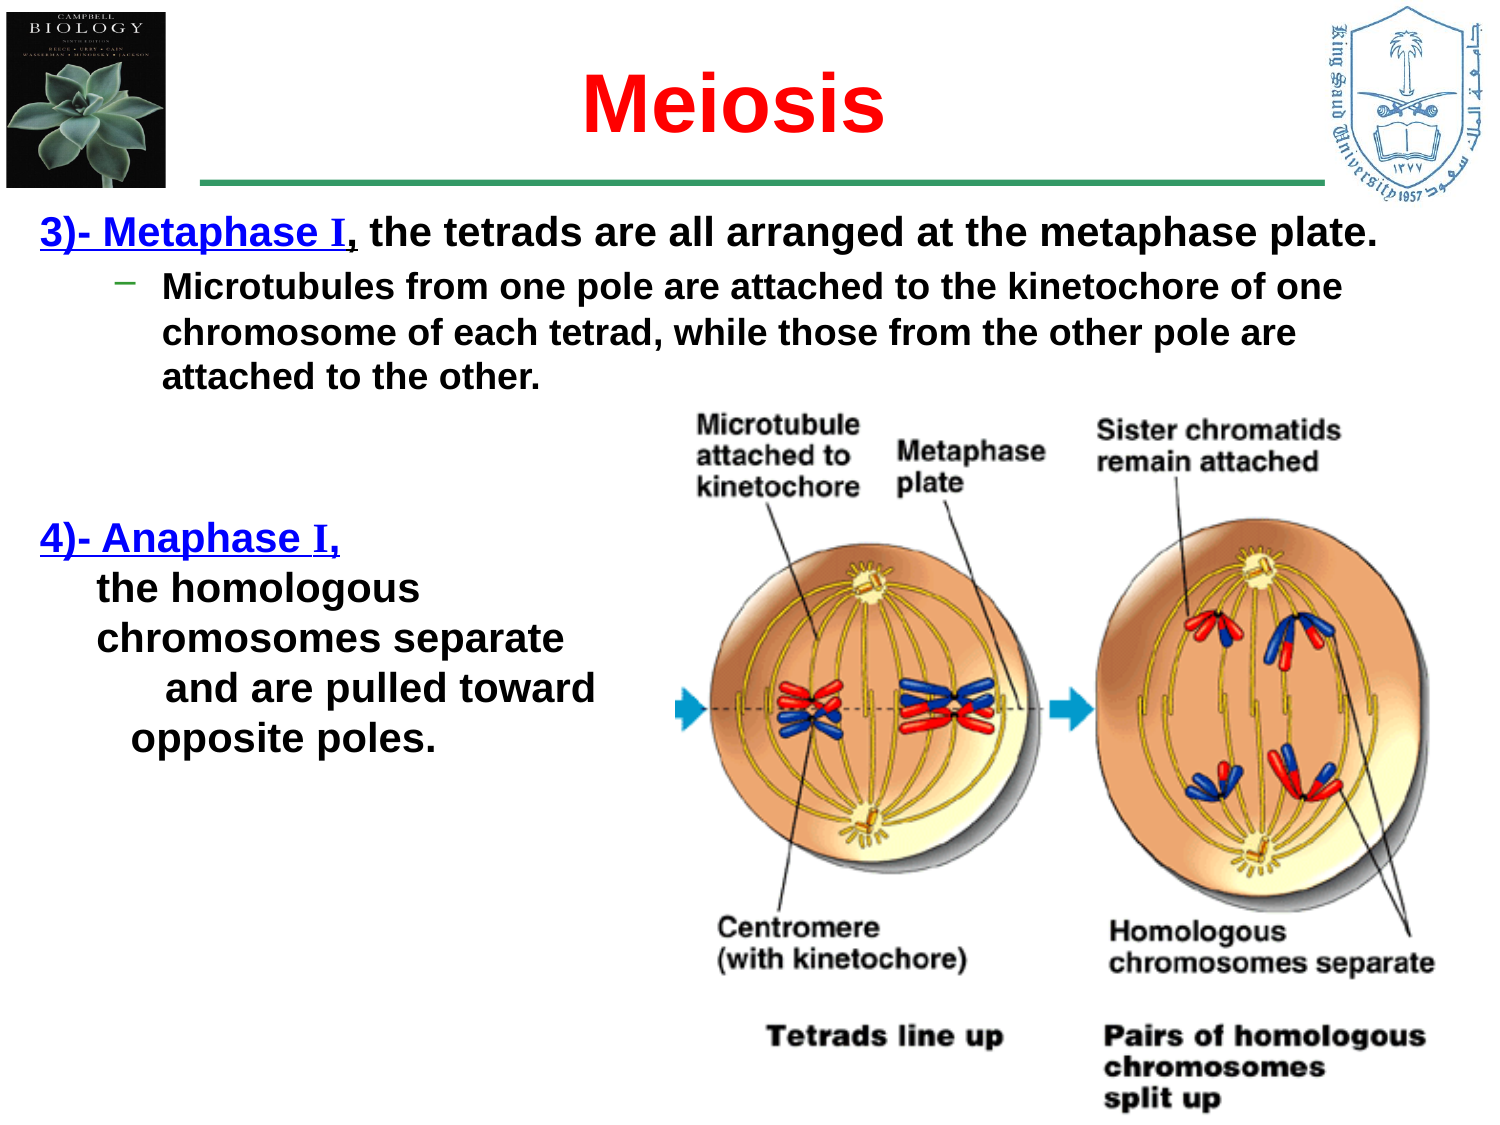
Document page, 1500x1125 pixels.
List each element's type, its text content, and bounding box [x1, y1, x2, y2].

picture [674, 387, 1452, 1125]
list 3)- Metaphase I, the tetrads are all arranged at the metaphase plate. Microtubules from one pole are attached to the kinetochore of one chromosome of each tetrad, while those from the other pole are attached to the other. 4)- Anaphase I, the homologous chromosomes separate and are pulled toward opposite poles. [24, 216, 1475, 851]
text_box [5, 0, 1488, 209]
